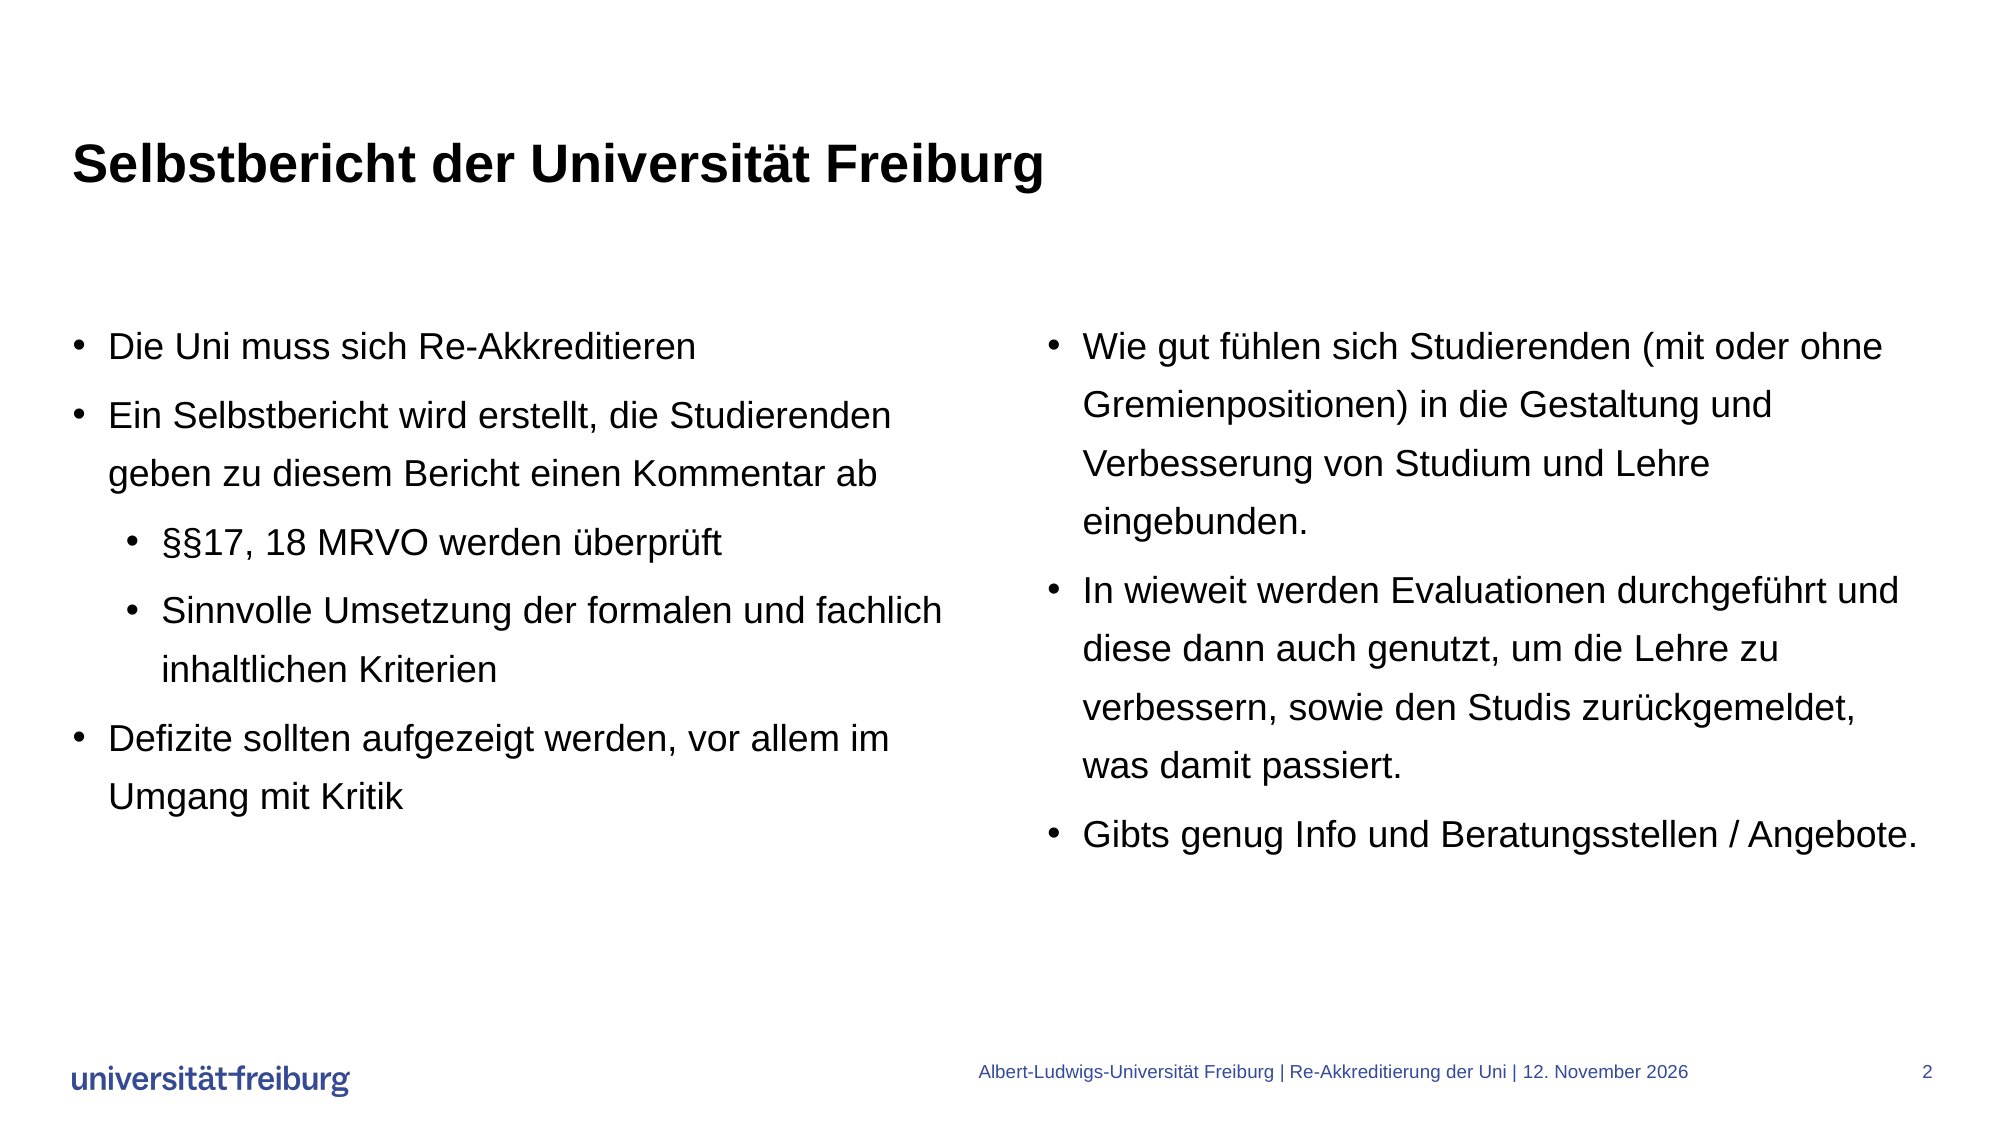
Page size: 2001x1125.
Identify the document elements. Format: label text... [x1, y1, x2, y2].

list Wie gut fühlen sich Studierenden (mit oder ohne Gremienpositionen) in die Gestaltung und Verbesserung von Studium und Lehre eingebunden. In wieweit werden Evaluationen durchgeführt und diese dann auch genutzt, um die Lehre zu verbessern, sowie den Studis zurückgemeldet, was damit passiert. Gibts genug Info und Beratungsstellen / Angebote. [1047, 308, 1933, 1018]
title Selbstbericht der Universität Freiburg [72, 59, 1933, 278]
picture [72, 1065, 351, 1097]
list Die Uni muss sich Re-Akkreditieren Ein Selbstbericht wird erstellt, die Studierenden geben zu diesem Bericht einen Kommentar ab §§17, 18 MRVO werden überprüft Sinnvolle Umsetzung der formalen und fachlich inhaltlichen Kriterien Defizite sollten aufgezeigt werden, vor allem im Umgang mit Kritik [72, 308, 959, 1018]
slide_number 2 [1873, 1060, 1933, 1090]
slide_number 27. Oktober 2024 [1517, 1060, 1754, 1090]
footer Albert-Ludwigs-Universität Freiburg | Re-Akkreditierung der Uni | [488, 1060, 1517, 1090]
